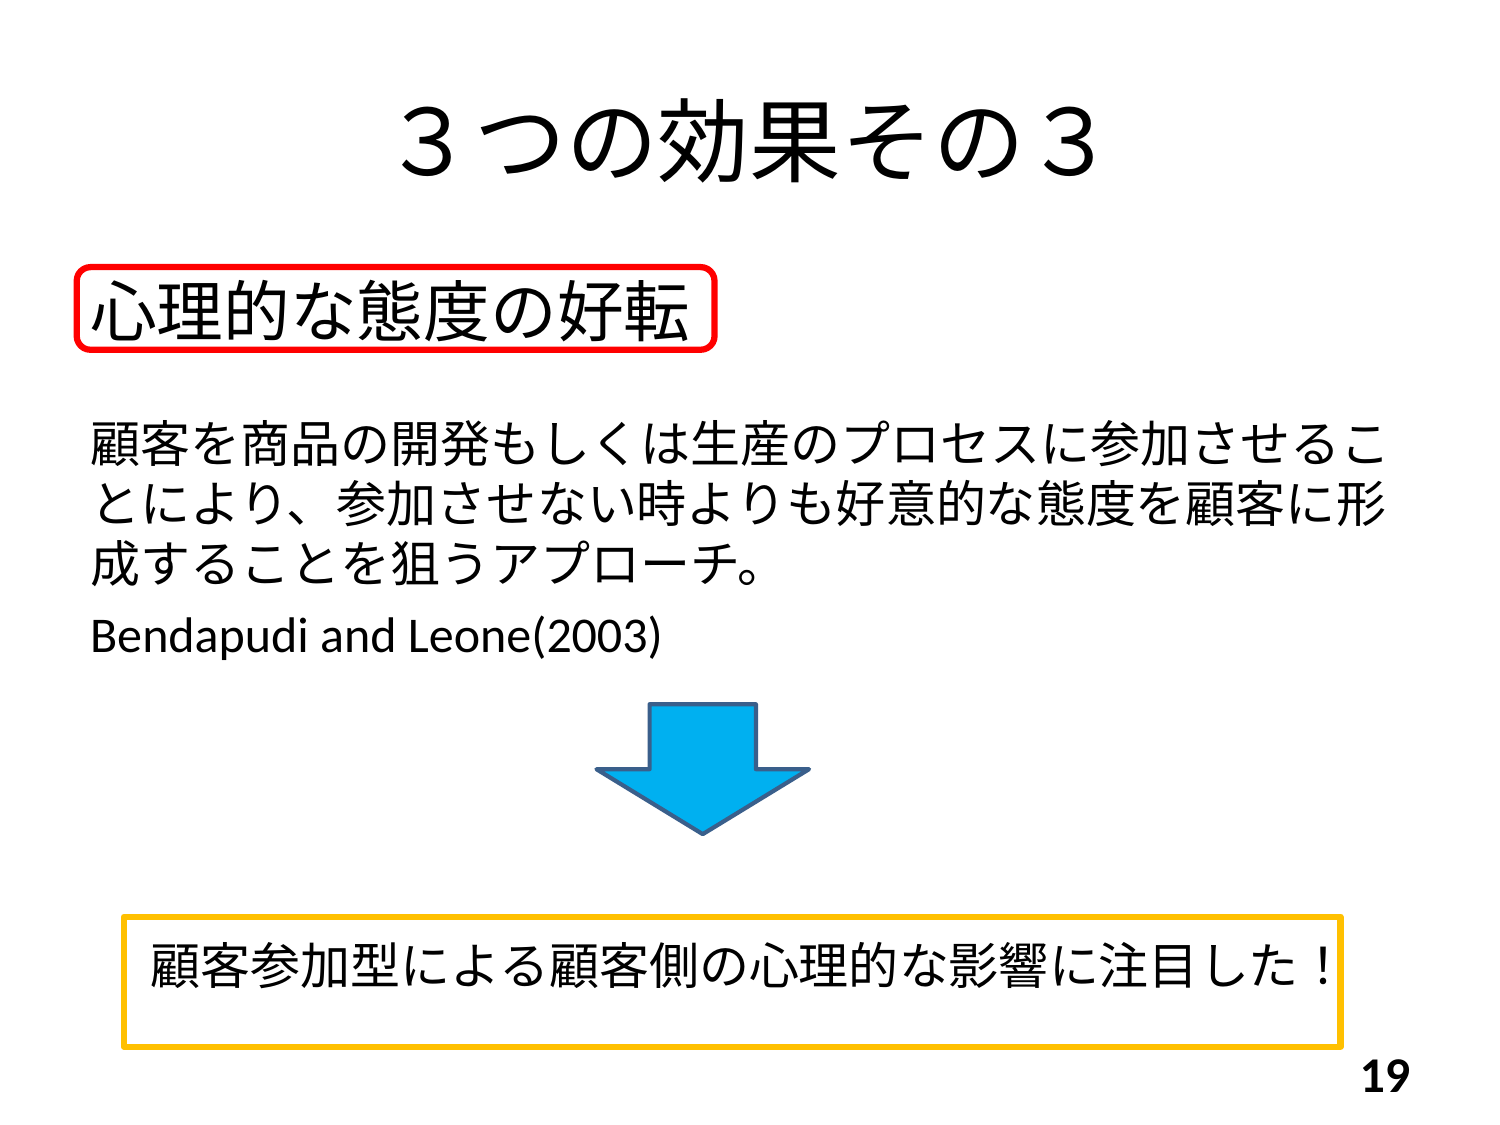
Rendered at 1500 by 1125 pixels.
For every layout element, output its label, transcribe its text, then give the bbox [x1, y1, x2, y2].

slide_number 19 [1074, 1042, 1425, 1103]
text_box [594, 702, 812, 836]
text_box [122, 915, 1343, 1049]
text_box [74, 265, 717, 352]
title ３つの効果その３ [75, 45, 1425, 233]
list 心理的な態度の好転 顧客を商品の開発もしくは生産のプロセスに参加させることにより、参加させない時よりも好意的な態度を顧客に形成することを狙うアプローチ。 Bendapudi and Leone(2003) 顧客参加型による顧客側の心理的な影響に注目した！ [75, 262, 1425, 1083]
